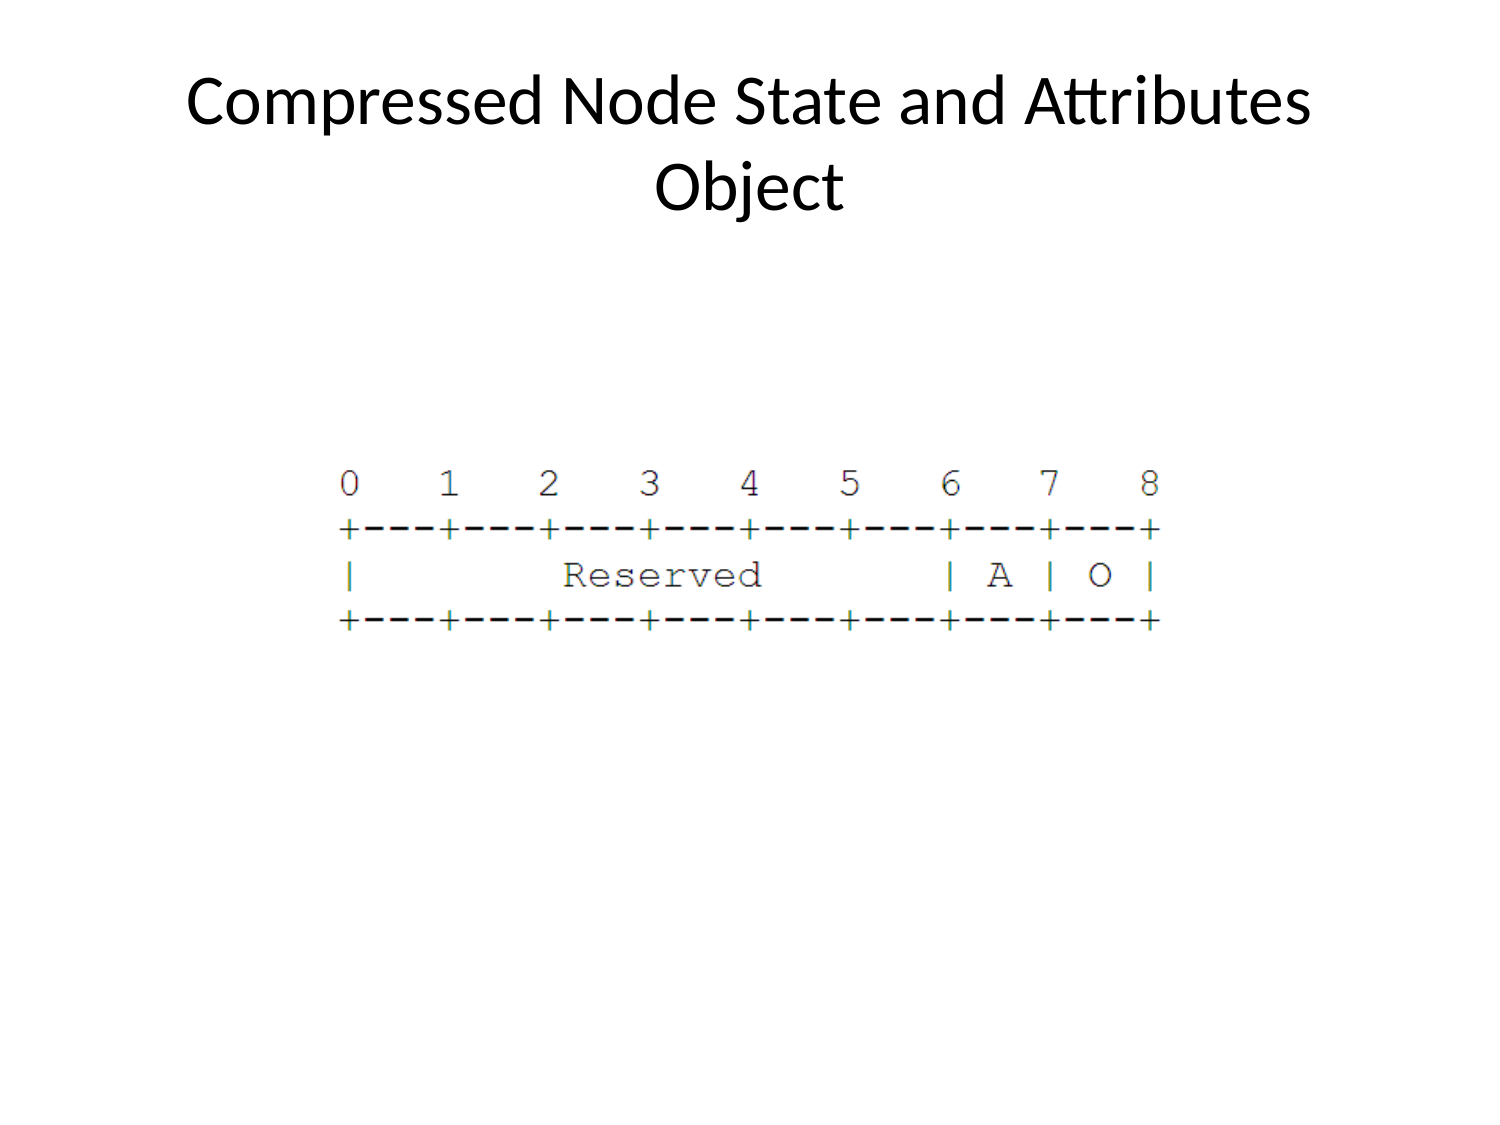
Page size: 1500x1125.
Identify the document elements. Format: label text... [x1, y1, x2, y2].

picture [295, 447, 1205, 678]
title Compressed Node State and Attributes Object [75, 45, 1425, 233]
